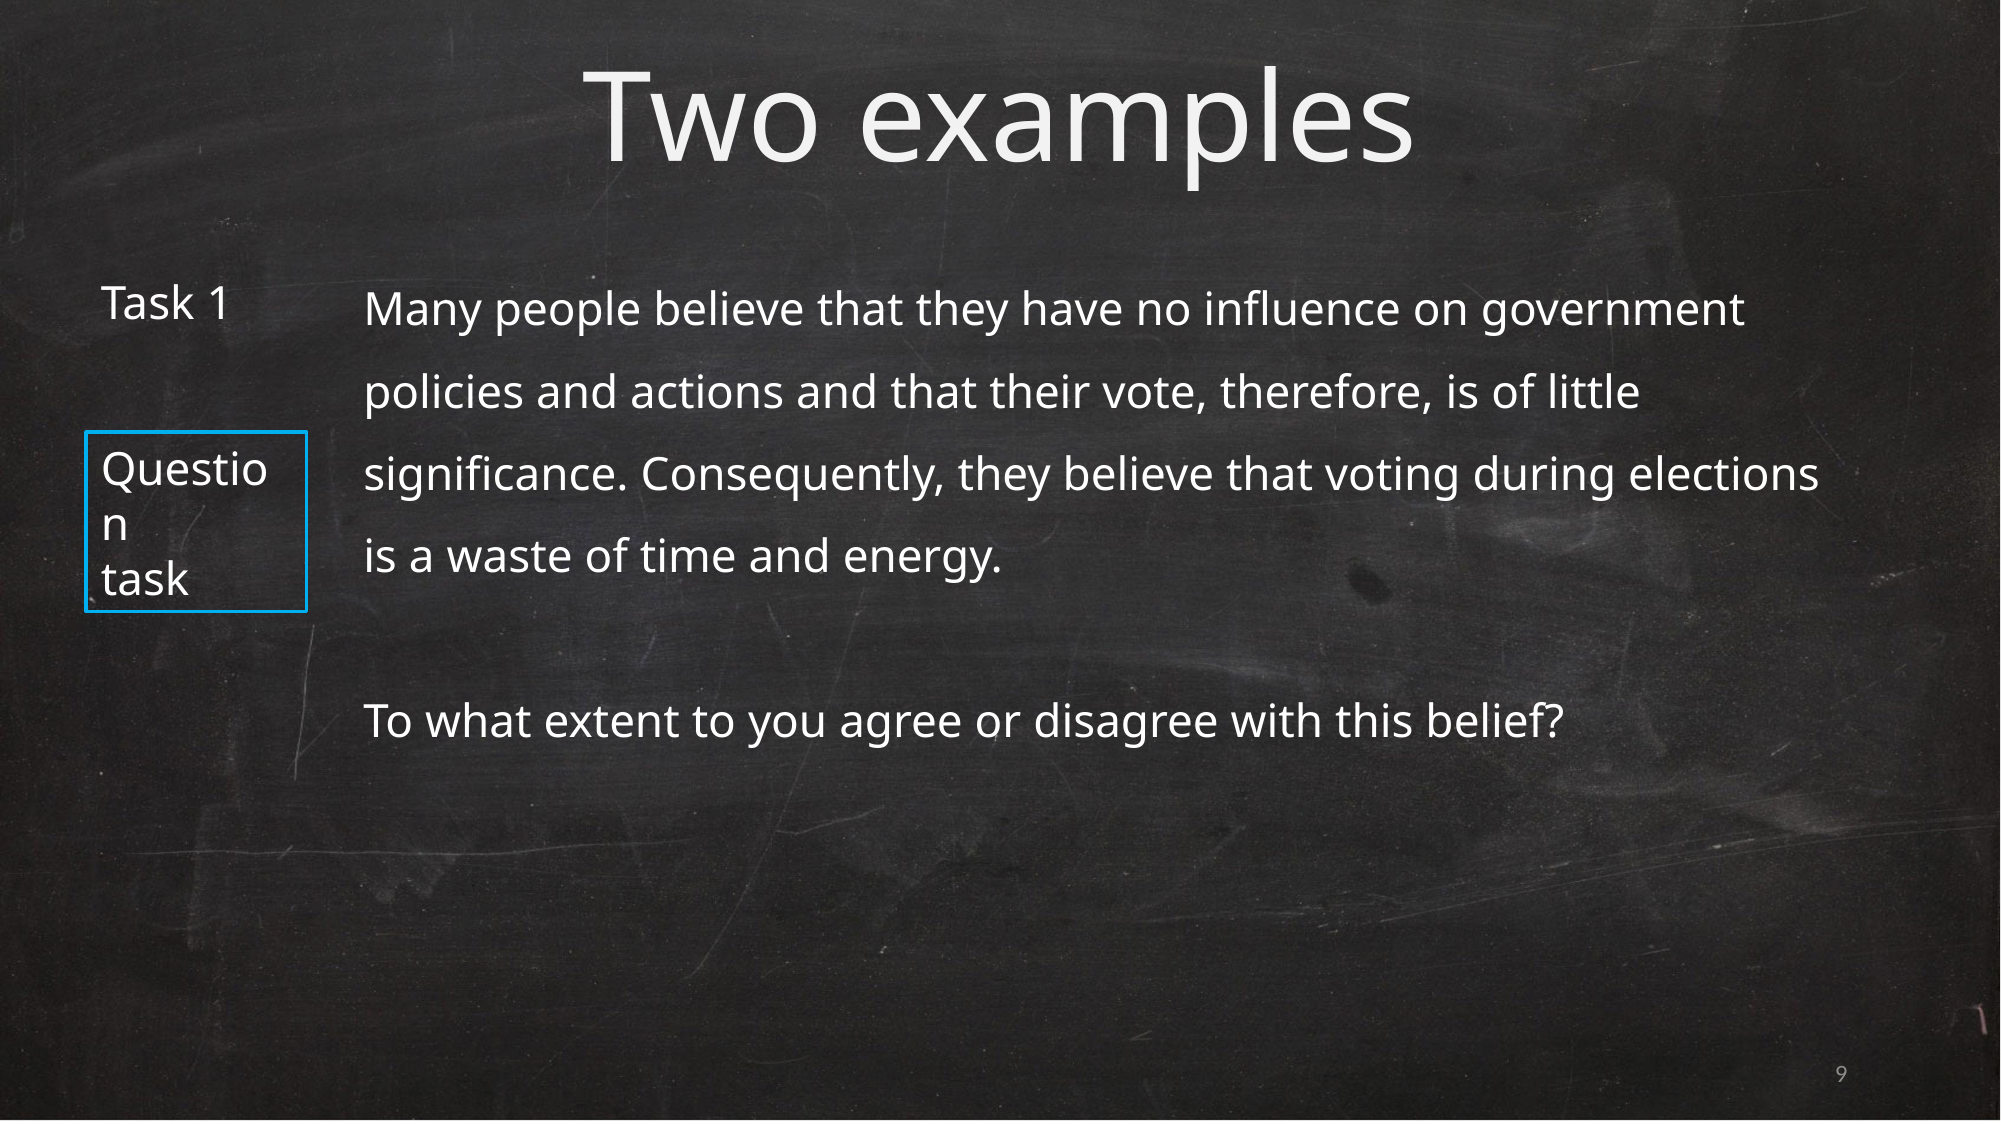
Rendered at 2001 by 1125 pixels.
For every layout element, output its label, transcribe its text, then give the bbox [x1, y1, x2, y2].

text_box Task 1 [85, 266, 307, 337]
text_box Question task [85, 432, 307, 612]
slide_number 9 [1412, 1042, 1863, 1103]
text_box Many people believe that they have no influence on government policies and actions and that their vote, therefore, is of little significance. Consequently, they believe that voting during elections is a waste of time and energy. To what extent to you agree or disagree with this belief? [348, 244, 1863, 755]
picture [0, 0, 2001, 1125]
title Two examples [0, 28, 2000, 197]
